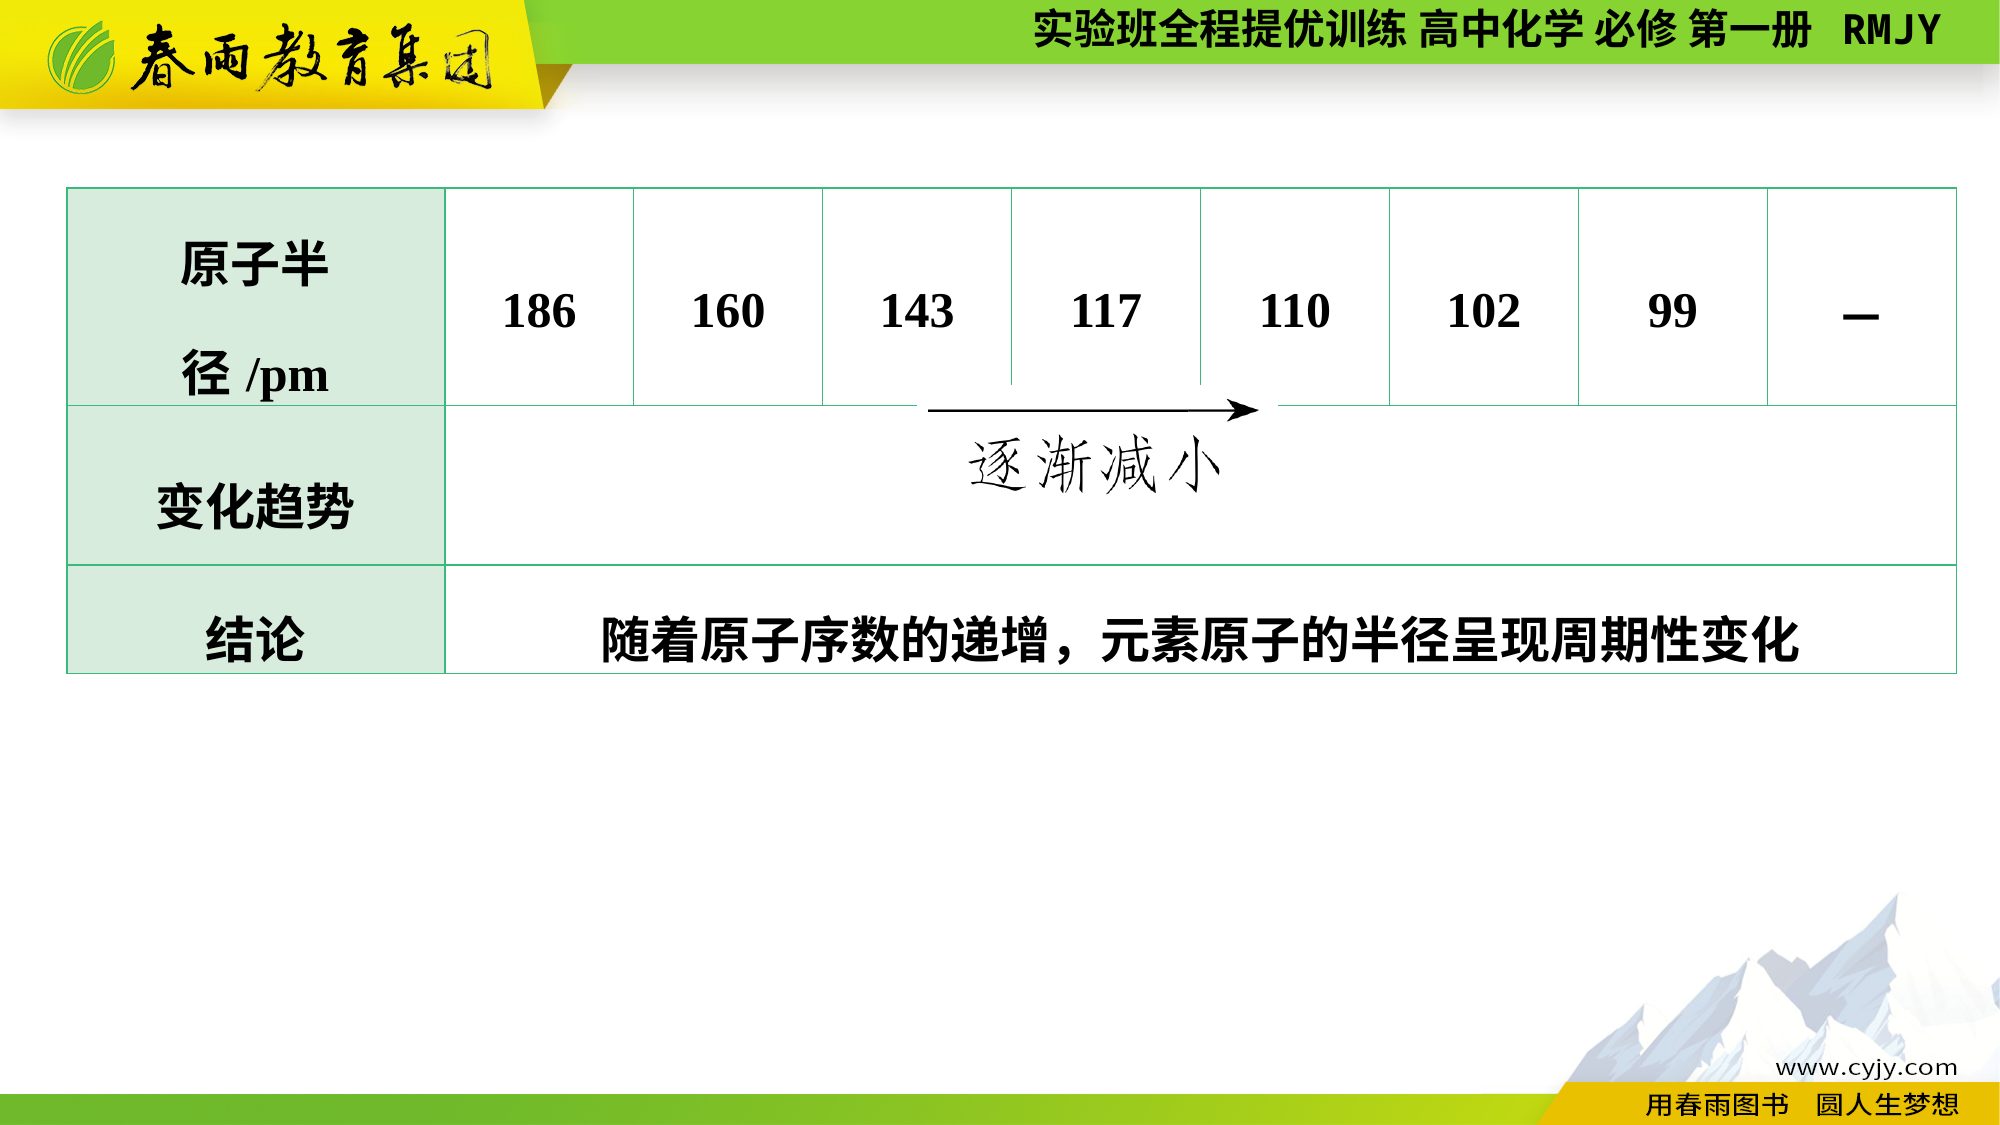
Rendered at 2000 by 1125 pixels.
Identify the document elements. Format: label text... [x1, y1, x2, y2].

picture [0, 0, 2000, 1125]
table_header 186 [446, 189, 633, 405]
table_header 102 [1390, 189, 1578, 405]
table_header 99 [1579, 189, 1767, 405]
table_header － [1768, 189, 1956, 405]
table_cell [446, 406, 1956, 564]
table_cell 变化趋势 [68, 406, 444, 564]
table_cell 结论 [68, 566, 444, 673]
table_cell 随着原子序数的递增，元素原子的半径呈现周期性变化 [446, 566, 1956, 673]
table_header 110 [1201, 189, 1389, 405]
table_header 原子半 径/pm [68, 189, 444, 405]
table_header 117 [1012, 189, 1200, 383]
table_header 160 [634, 189, 822, 405]
table_header 143 [823, 189, 1011, 405]
